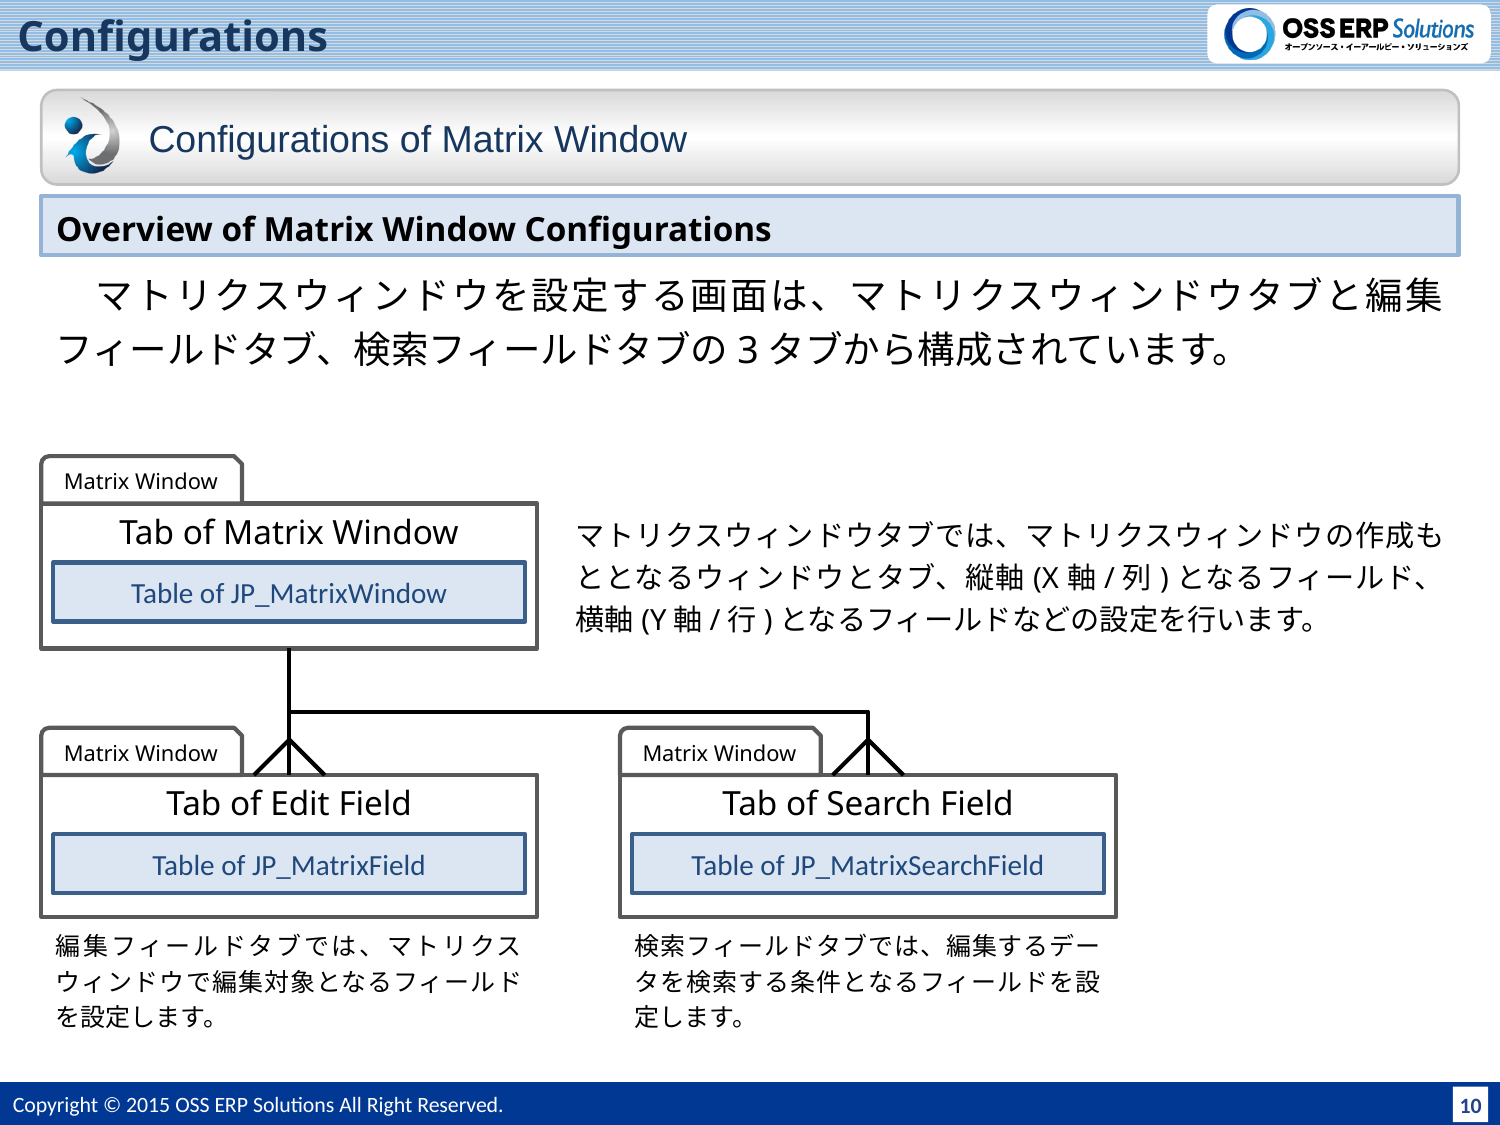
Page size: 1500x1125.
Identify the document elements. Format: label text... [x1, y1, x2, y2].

title Configurations [2, 0, 1353, 70]
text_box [515, 422, 643, 1002]
text_box Matrix Window [39, 725, 245, 778]
text_box 編集フィールドタブでは、マトリクスウィンドウで編集対象となるフィールドを設定します。 [39, 915, 539, 1049]
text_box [253, 739, 290, 776]
text_box マトリクスウィンドウを設定する画面は、マトリクスウィンドウタブと編集フィールドタブ、検索フィールドタブの3タブから構成されています。 [39, 257, 1461, 387]
text_box Tab of Edit Field [39, 773, 510, 915]
text_box Configurations of Matrix Window [41, 89, 1459, 185]
text_box Matrix Window [39, 454, 245, 506]
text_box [832, 739, 869, 776]
text_box Tab of Matrix Window [39, 501, 510, 651]
text_box Tab of Search Field [646, 773, 1118, 915]
text_box Matrix Window [646, 725, 823, 778]
picture [1353, 8, 1474, 60]
picture [52, 97, 125, 177]
text_box Overview of Matrix Window Configurations [39, 194, 1461, 257]
text_box 検索フィールドタブでは、編集するデータを検索する条件となるフィールドを設定します。 [618, 915, 1118, 1049]
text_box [290, 739, 325, 776]
text_box Table of JP_MatrixWindow [51, 560, 510, 624]
text_box Table of JP_MatrixSearchField [646, 832, 1106, 895]
text_box Table of JP_MatrixField [51, 832, 510, 895]
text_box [869, 739, 904, 776]
text_box マトリクスウィンドウタブでは、マトリクスウィンドウの作成もととなるウィンドウとタブ、縦軸(X軸/列)となるフィールド、横軸(Y軸/行)となるフィールドなどの設定を行います。 [646, 501, 1461, 635]
